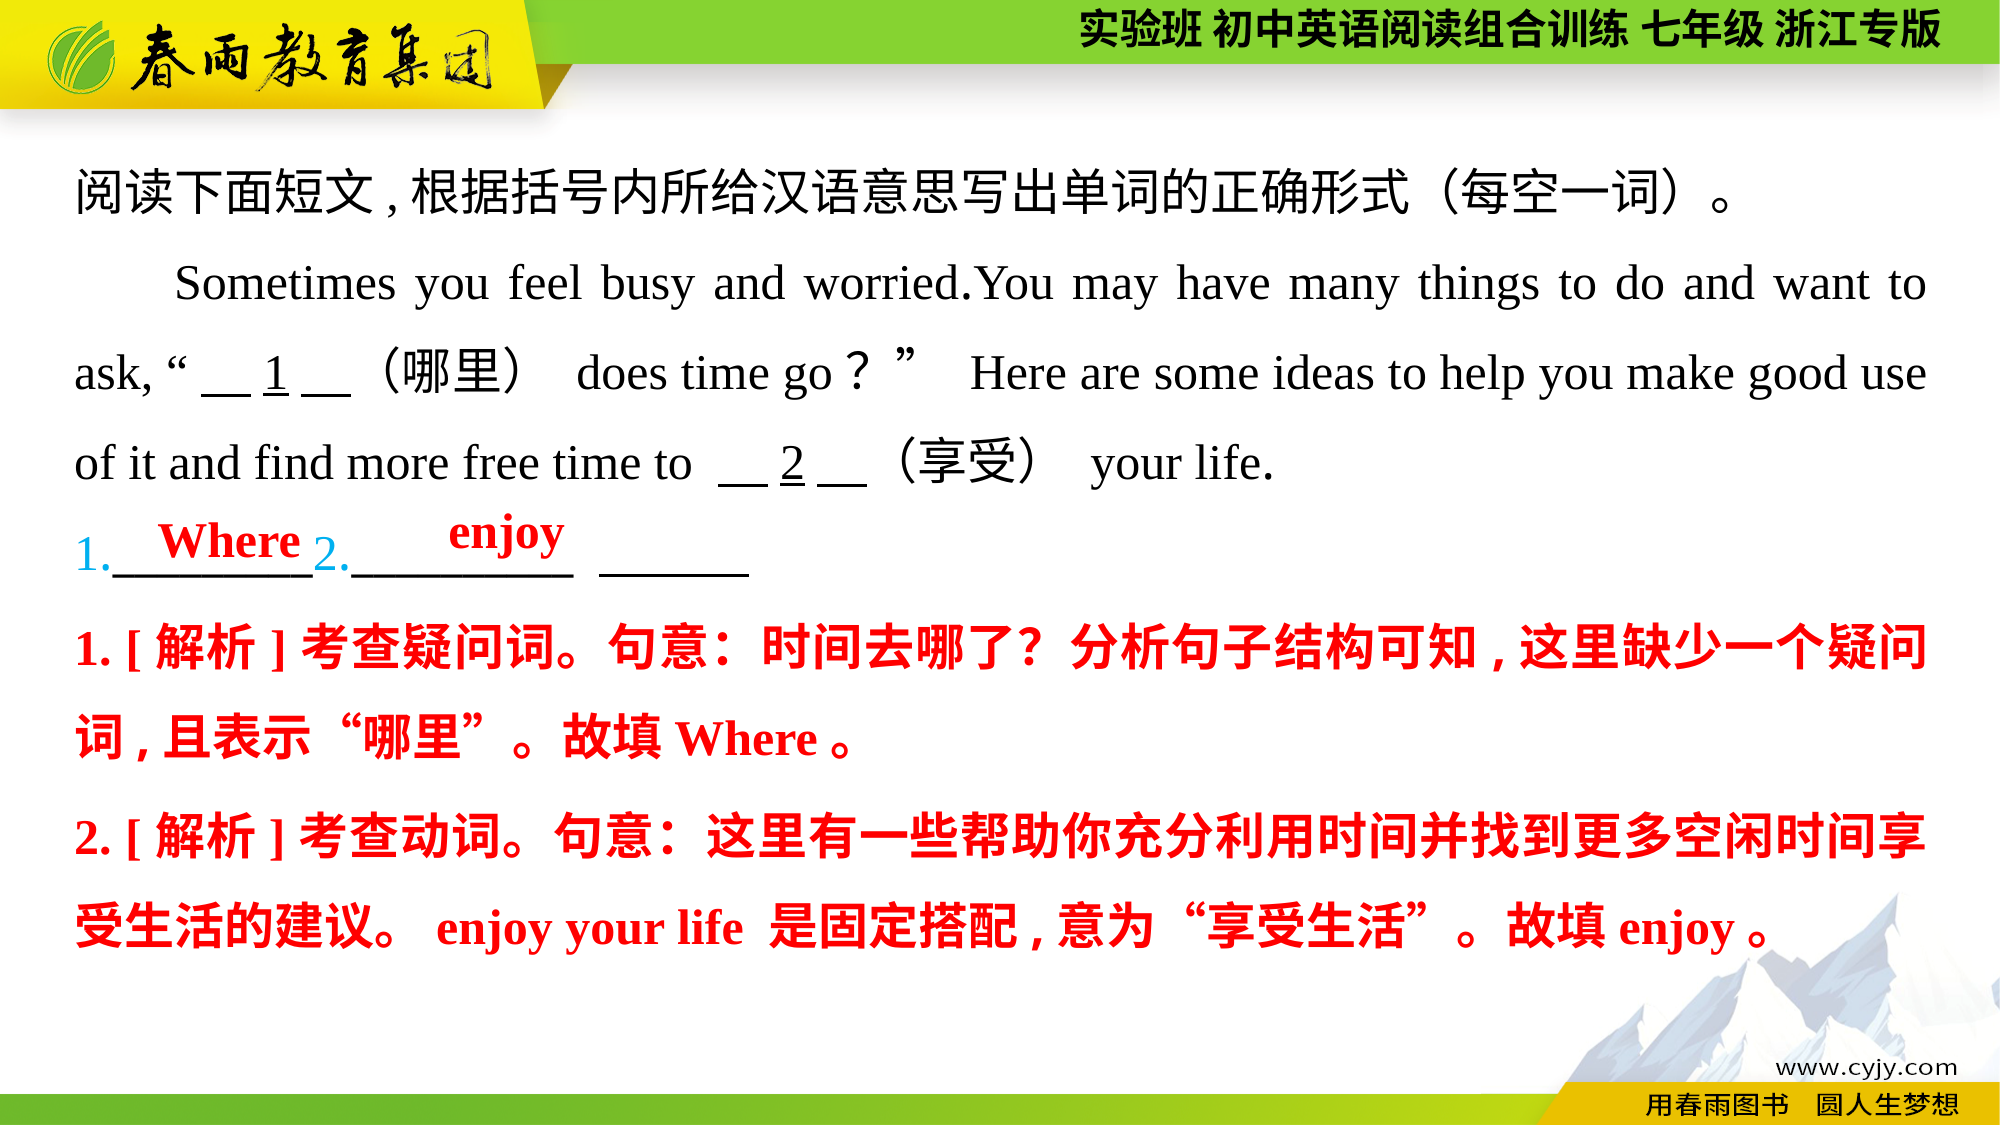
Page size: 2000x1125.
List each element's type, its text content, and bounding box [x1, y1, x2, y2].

text_box 1. [解析]考查疑问词。句意：时间去哪了？分析句子结构可知,这里缺少一个疑问词,且表示“哪里”。故填Where。 [59, 577, 1944, 766]
text_box enjoy [433, 490, 581, 566]
text_box Where [142, 500, 316, 576]
text_box 2. [解析]考查动词。句意：这里有一些帮助你充分利用时间并找到更多空闲时间享受生活的建议。enjoy your life 是固定搭配,意为“享受生活”。故填enjoy。 [59, 766, 1944, 962]
picture [0, 0, 2000, 1125]
list 阅读下面短文,根据括号内所给汉语意思写出单词的正确形式（每空一词）。 Sometimes you feel busy and worried.You may have many things to do and want to ask, “ 1 （哪里） does time go？” Here are some ideas to help you make good use of it and find more free time to 2 （享受） your life. 1._________2.__________ [59, 122, 1944, 577]
